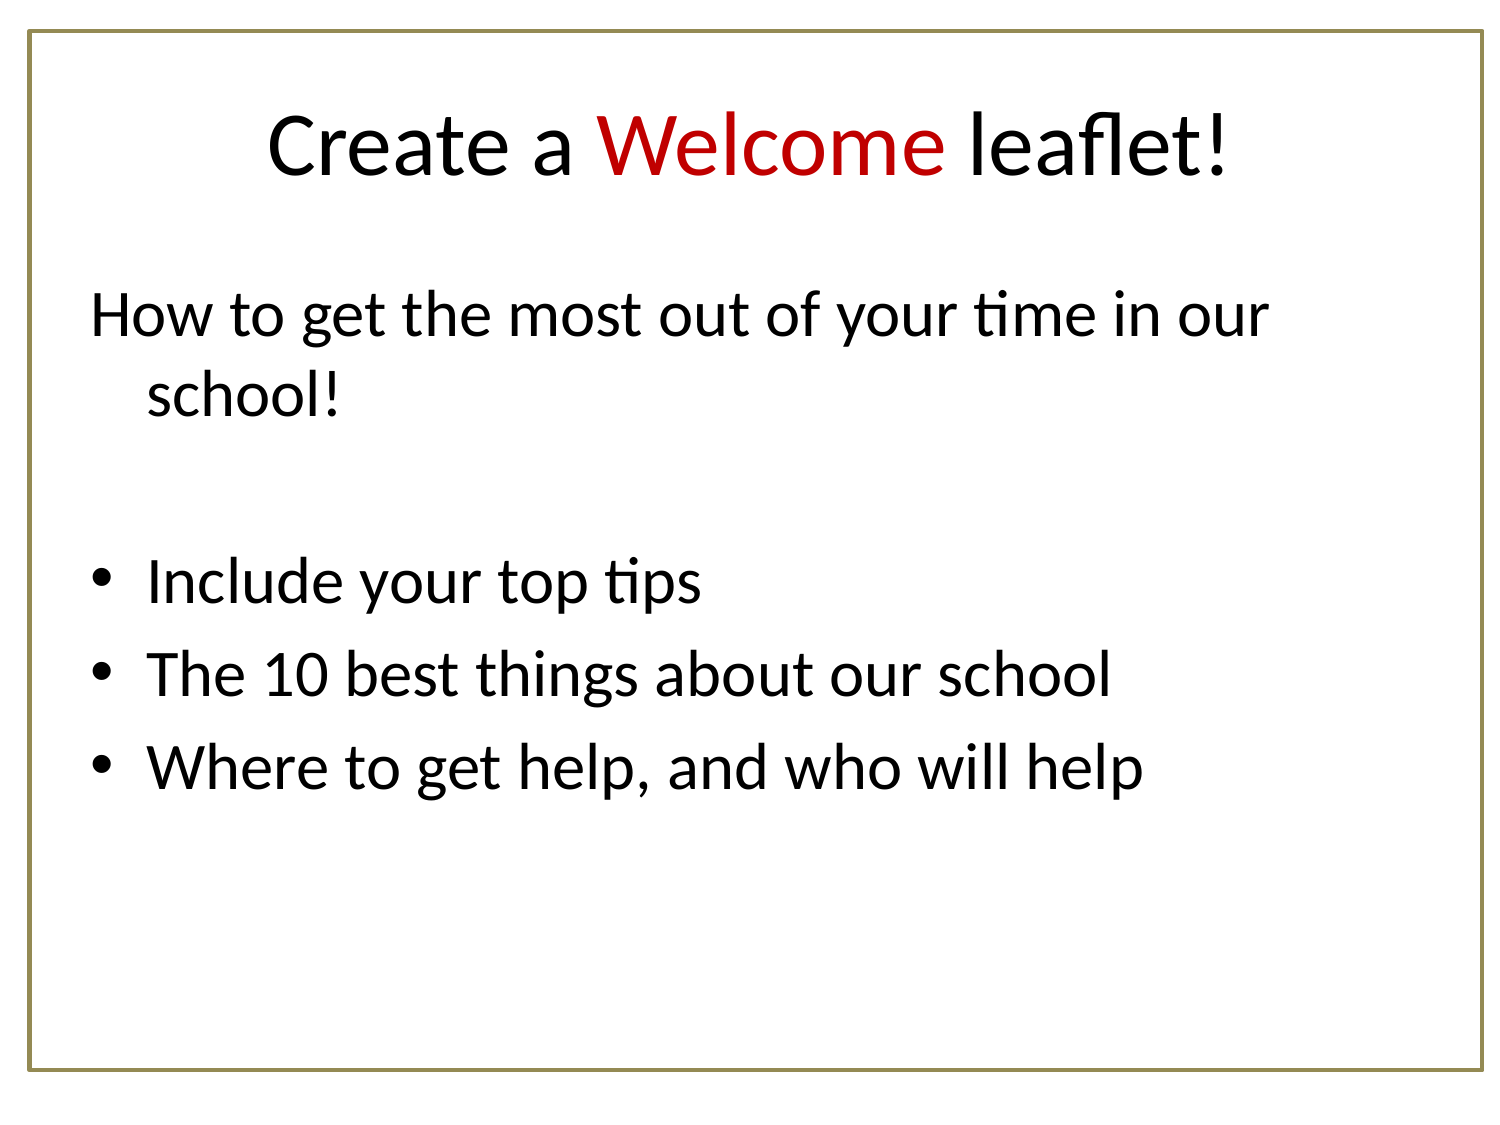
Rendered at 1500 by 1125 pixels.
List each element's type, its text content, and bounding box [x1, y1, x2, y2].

list How to get the most out of your time in our school! Include your top tips The 10 best things about our school Where to get help, and who will help [75, 262, 1425, 1005]
text_box [27, 29, 1484, 1072]
title Create a Welcome leaflet! [75, 45, 1425, 233]
